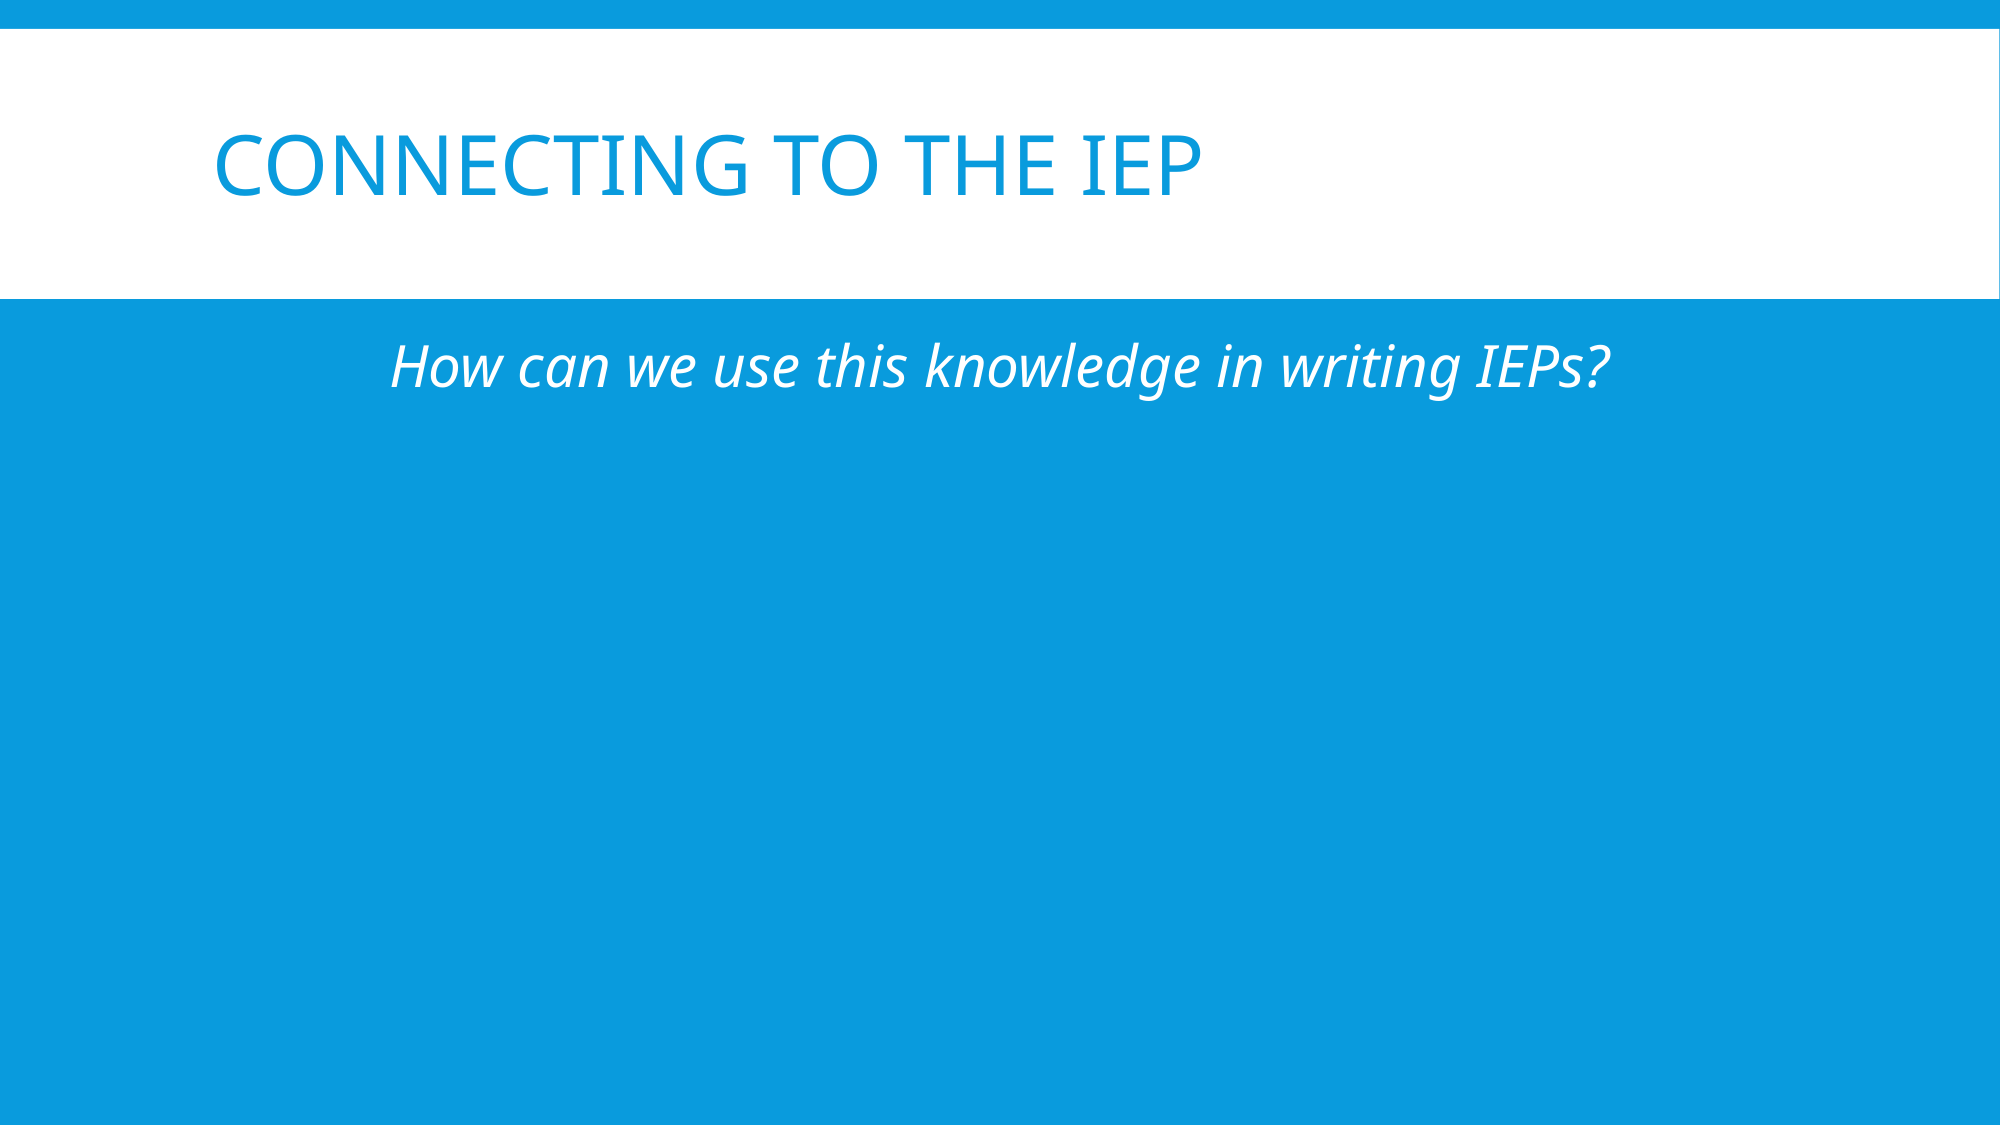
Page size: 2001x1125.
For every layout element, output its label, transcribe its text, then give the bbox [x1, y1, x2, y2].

list How can we use this knowledge in writing IEPs? [197, 329, 1803, 1020]
title Connecting to the iep [197, 46, 1803, 295]
